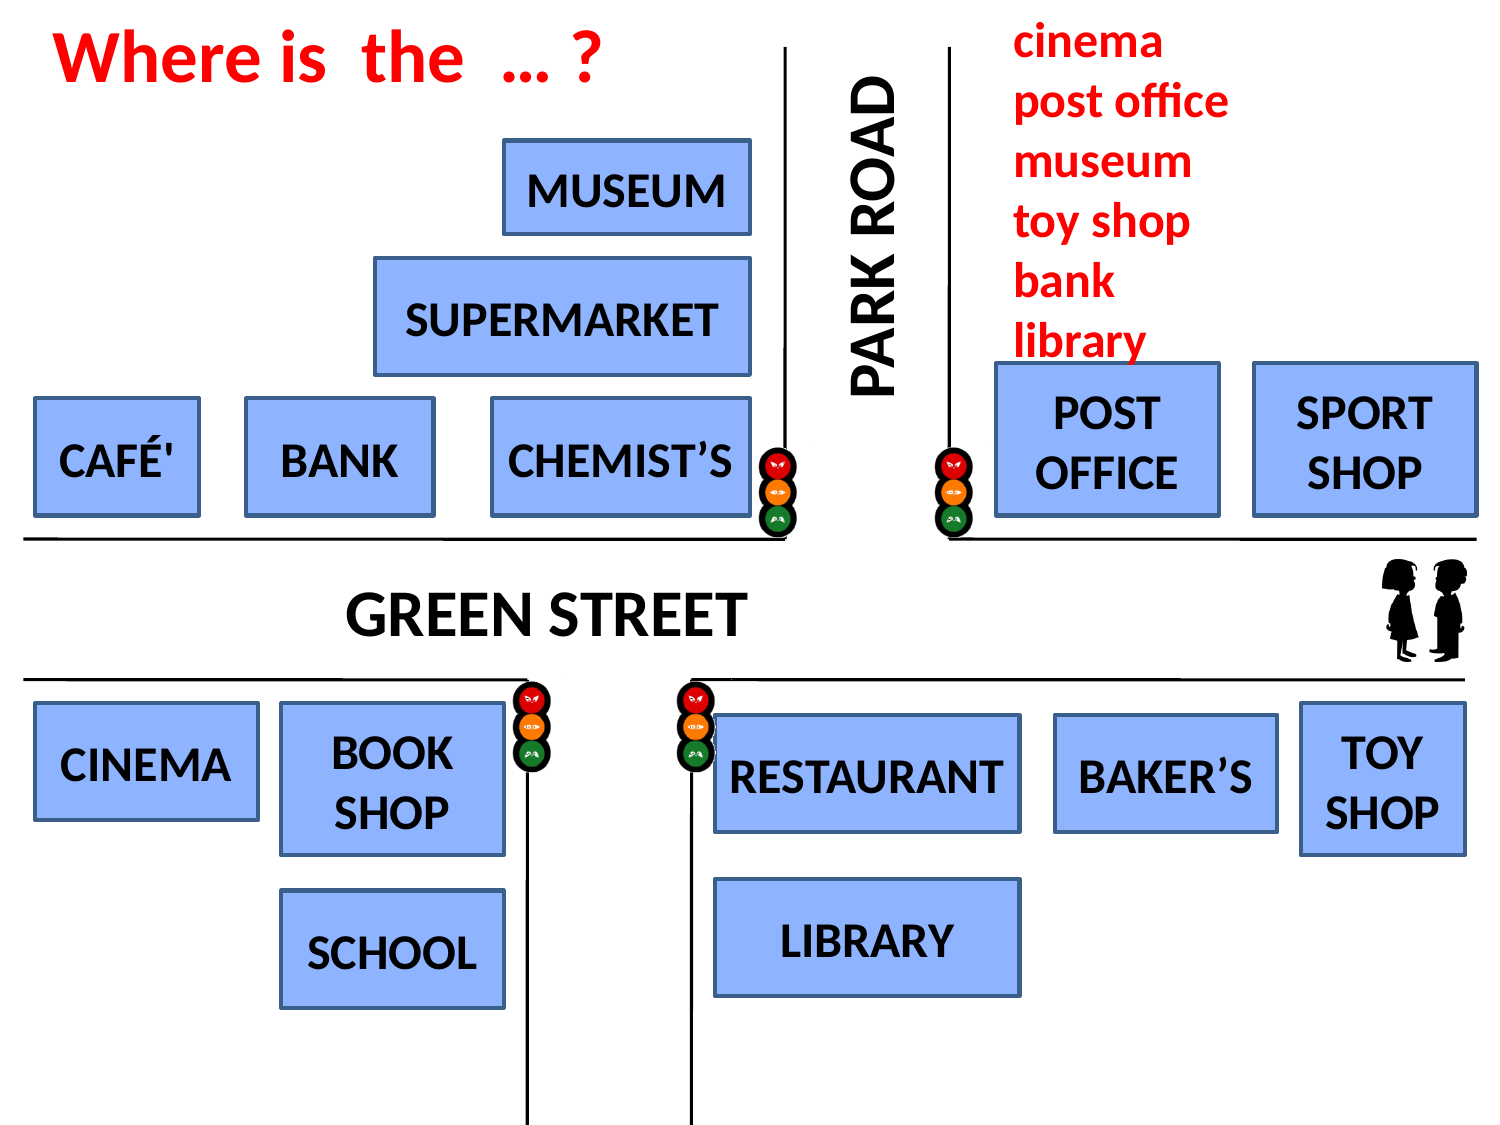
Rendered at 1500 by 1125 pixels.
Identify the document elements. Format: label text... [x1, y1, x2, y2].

text_box Where is the … ? [38, 0, 637, 105]
text_box PARK ROAD [820, 302, 915, 415]
text_box PARK ROAD [820, 60, 915, 290]
text_box BANK [244, 396, 436, 518]
text_box CHEMIST’S [490, 396, 752, 518]
text_box GREEN STREET [330, 562, 764, 658]
picture [737, 445, 815, 541]
picture [491, 679, 568, 775]
picture [655, 679, 732, 775]
text_box SUPERMARKET [373, 256, 752, 377]
text_box BAKER’S [1053, 713, 1279, 834]
text_box CAFÉ' [33, 396, 201, 518]
picture [913, 445, 990, 541]
text_box BOOK SHOP [279, 701, 506, 857]
text_box TOY SHOP [1299, 701, 1467, 857]
text_box CINEMA [33, 701, 260, 822]
text_box SCHOOL [279, 888, 506, 1010]
text_box RESTAURANT [713, 713, 1022, 834]
text_box SPORT SHOP [1252, 361, 1479, 518]
text_box MUSEUM [502, 138, 752, 236]
text_box LIBRARY [713, 877, 1022, 998]
text_box POST OFFICE [994, 361, 1221, 518]
picture [1382, 559, 1467, 662]
text_box cinema post office museum toy shop bank library [998, 0, 1257, 375]
